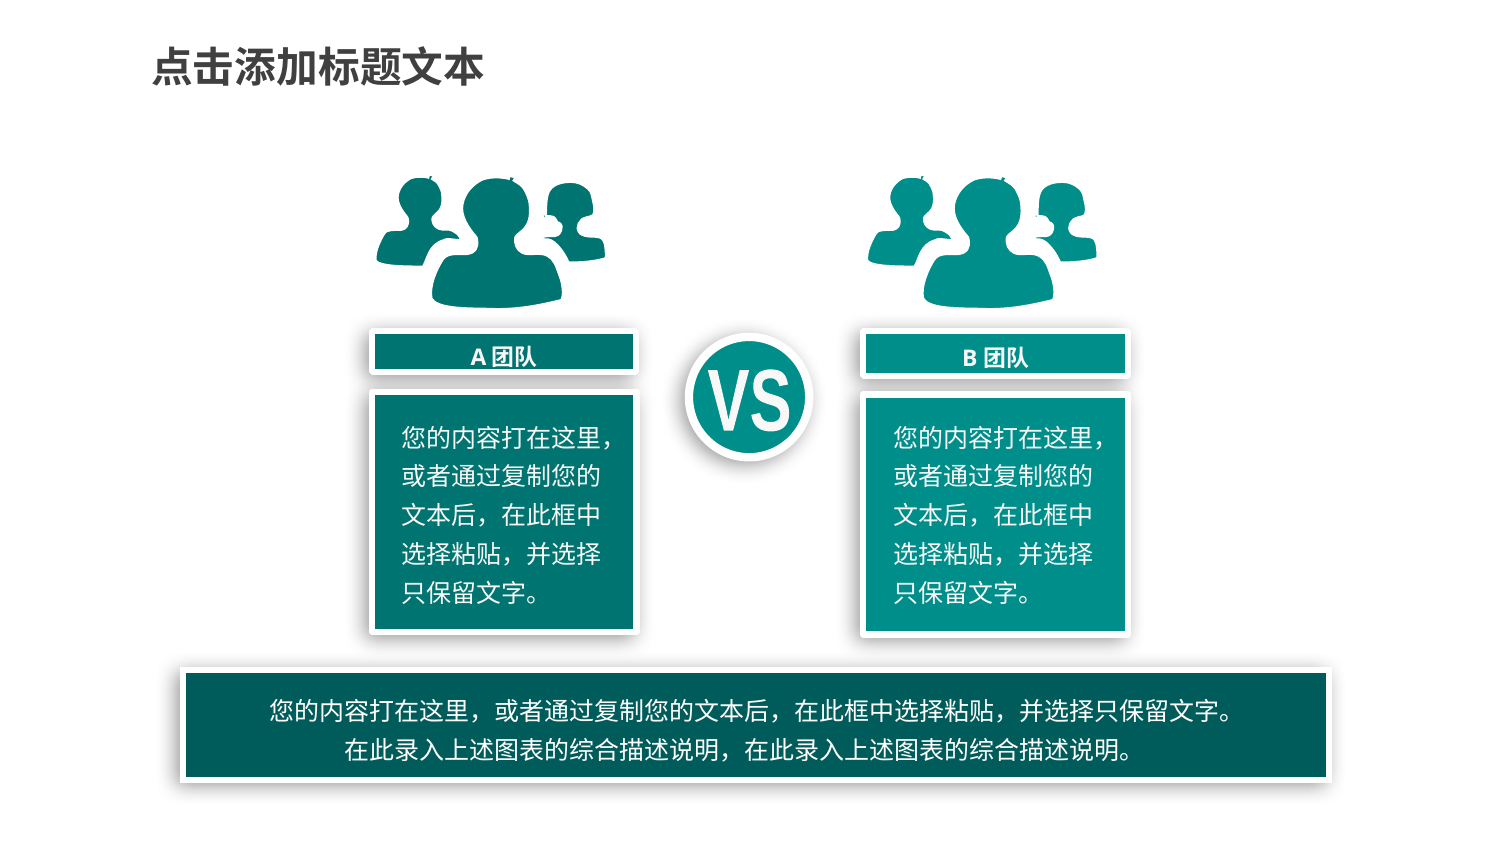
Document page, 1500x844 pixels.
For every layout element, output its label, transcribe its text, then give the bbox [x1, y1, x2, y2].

text_box B团队 [863, 331, 1128, 376]
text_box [371, 173, 609, 313]
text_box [863, 173, 1101, 313]
text_box 您的内容打在这里，或者通过复制您的文本后，在此框中选择粘贴，并选择只保留文字。 [391, 407, 622, 613]
text_box 点击添加标题文本 [136, 33, 501, 99]
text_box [688, 336, 810, 458]
text_box 您的内容打在这里，或者通过复制您的文本后，在此框中选择粘贴，并选择只保留文字。 [883, 407, 1114, 613]
text_box [371, 391, 637, 632]
text_box [182, 669, 1330, 781]
text_box [863, 394, 1128, 635]
text_box A团队 [371, 331, 637, 373]
text_box 您的内容打在这里，或者通过复制您的文本后，在此框中选择粘贴，并选择只保留文字。在此录入上述图表的综合描述说明，在此录入上述图表的综合描述说明。 [253, 683, 1236, 767]
